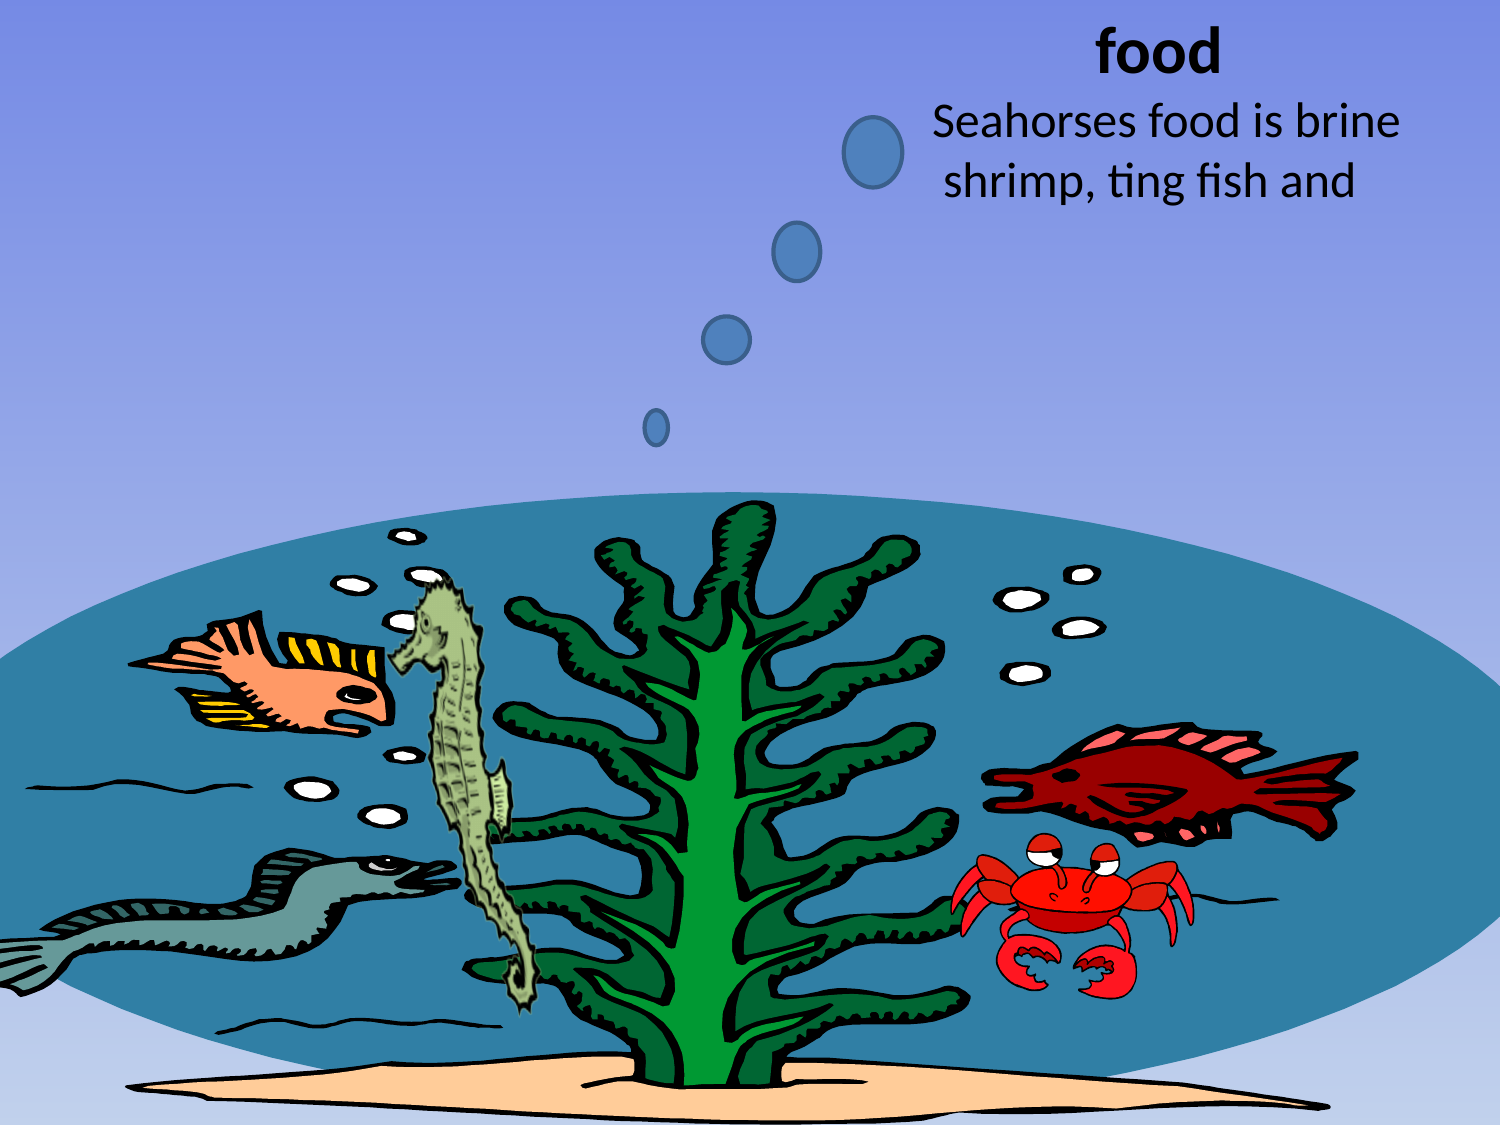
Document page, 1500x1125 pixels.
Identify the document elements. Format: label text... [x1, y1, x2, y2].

text_box food Seahorses food is brine shrimp, ting fish and [873, 0, 1460, 215]
text_box [771, 220, 823, 284]
text_box [642, 408, 671, 448]
text_box [841, 115, 873, 190]
picture [0, 491, 1500, 1125]
text_box [700, 314, 753, 366]
